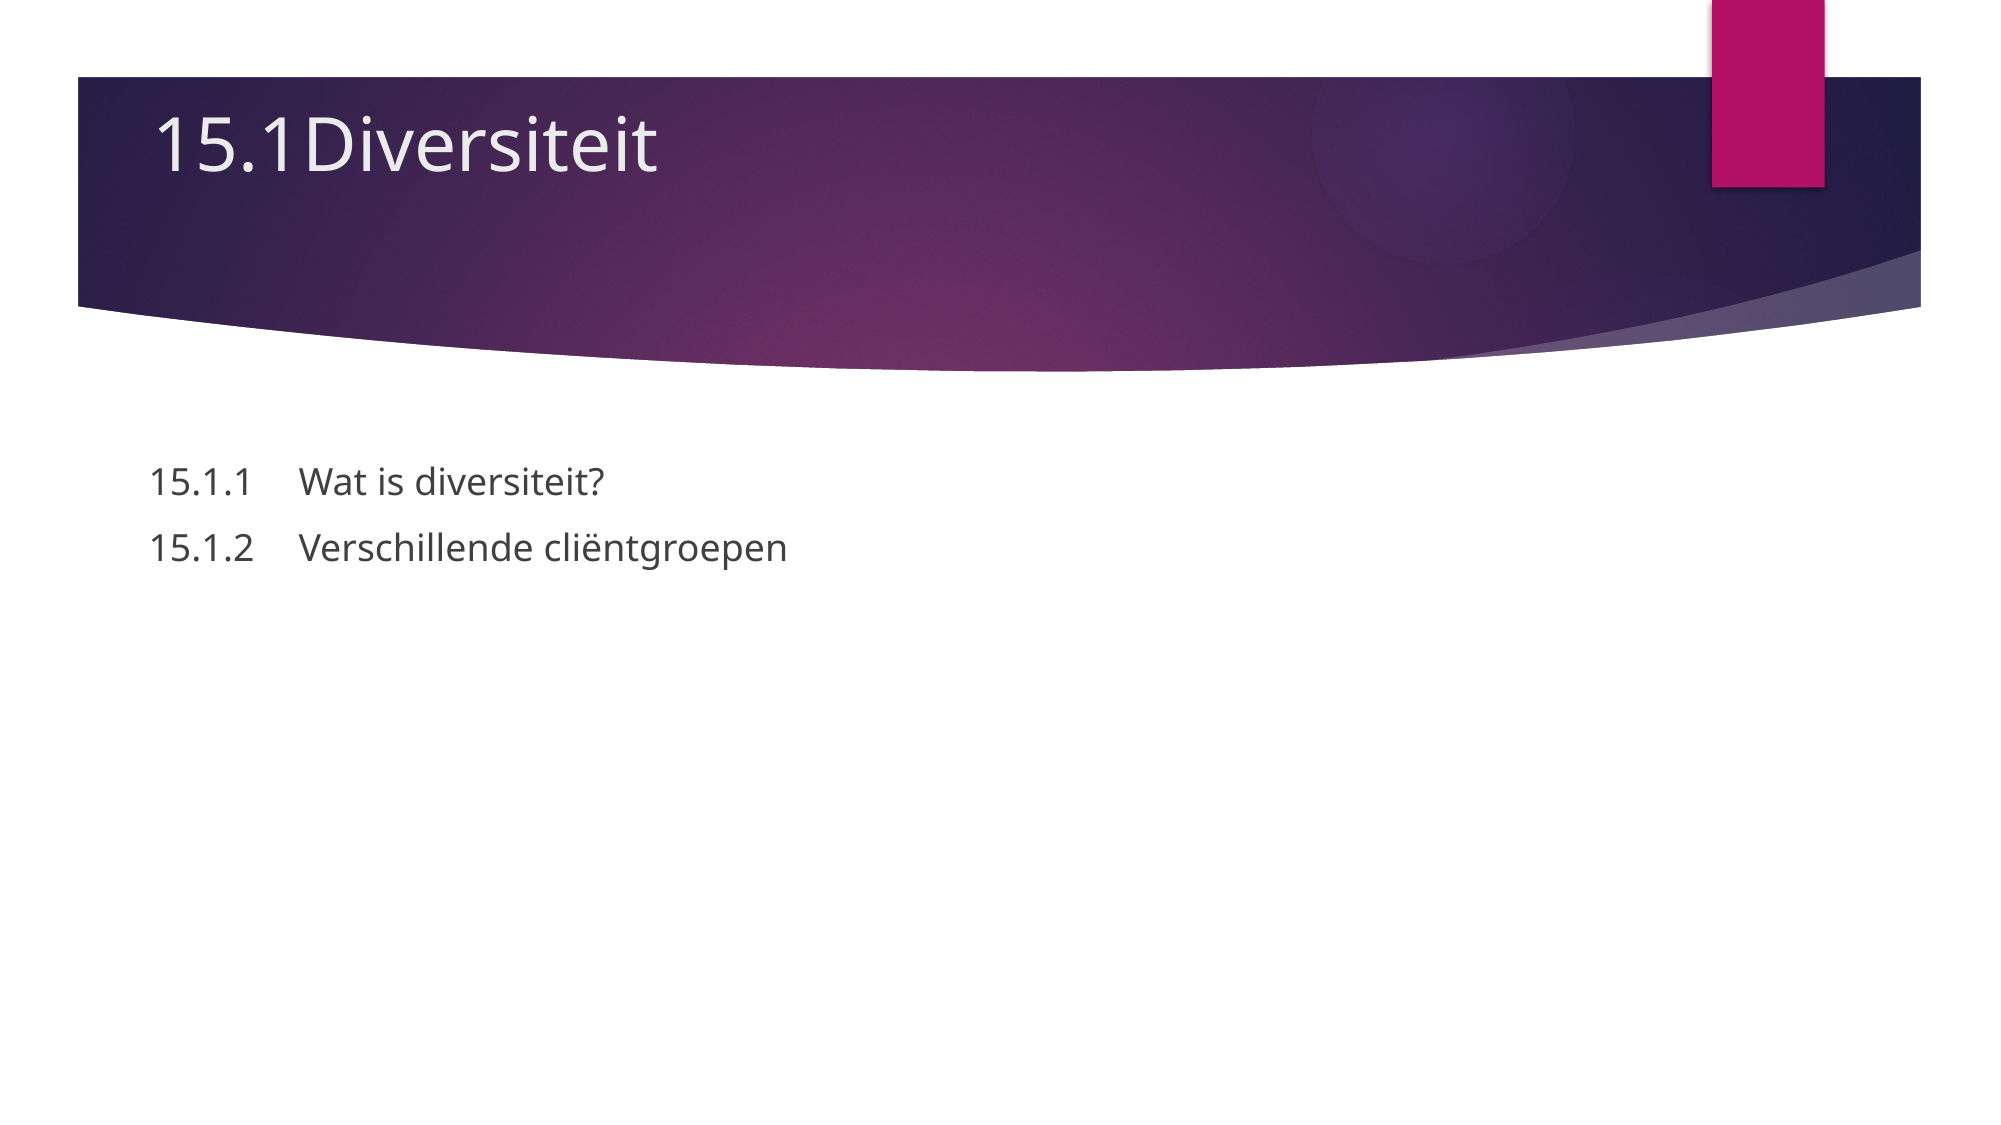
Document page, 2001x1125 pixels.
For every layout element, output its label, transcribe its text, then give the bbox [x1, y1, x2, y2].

list 15.1.1 Wat is diversiteit? 15.1.2 Verschillende cliëntgroepen [133, 252, 1859, 967]
title 15.1 Diversiteit [137, 32, 1863, 250]
